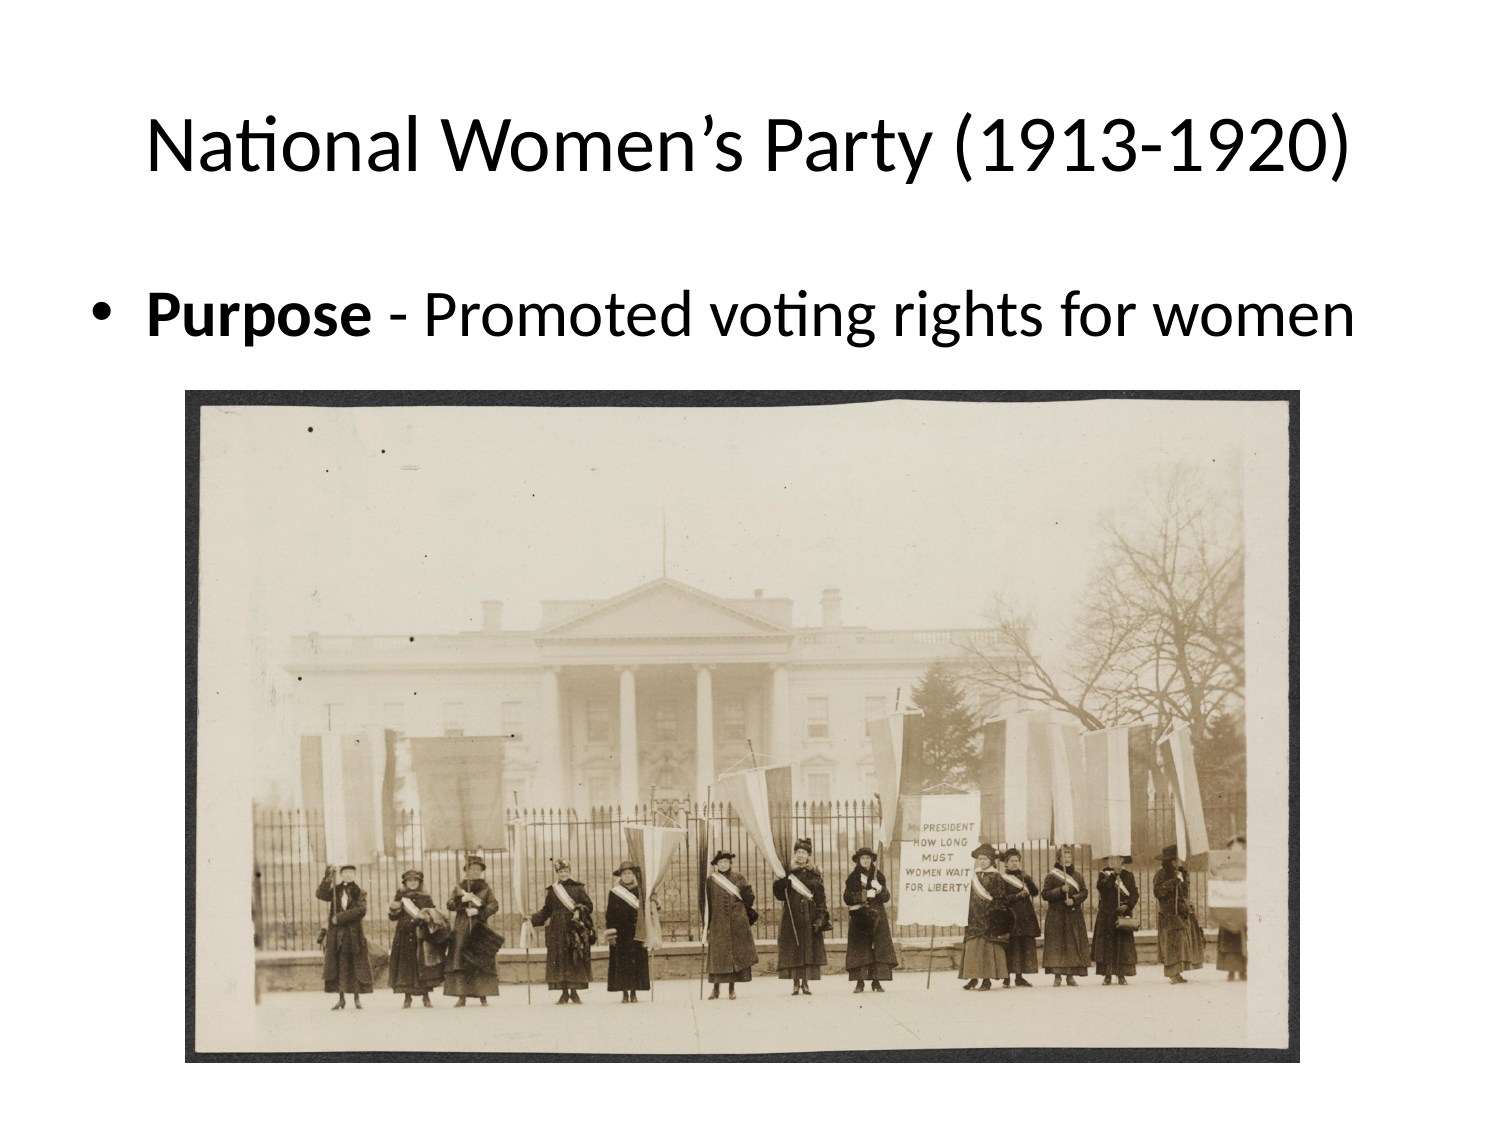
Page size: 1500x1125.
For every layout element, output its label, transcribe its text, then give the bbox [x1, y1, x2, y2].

picture [185, 390, 1301, 1063]
title National Women’s Party (1913-1920) [75, 45, 1425, 233]
list Purpose - Promoted voting rights for women [75, 262, 1425, 1005]
